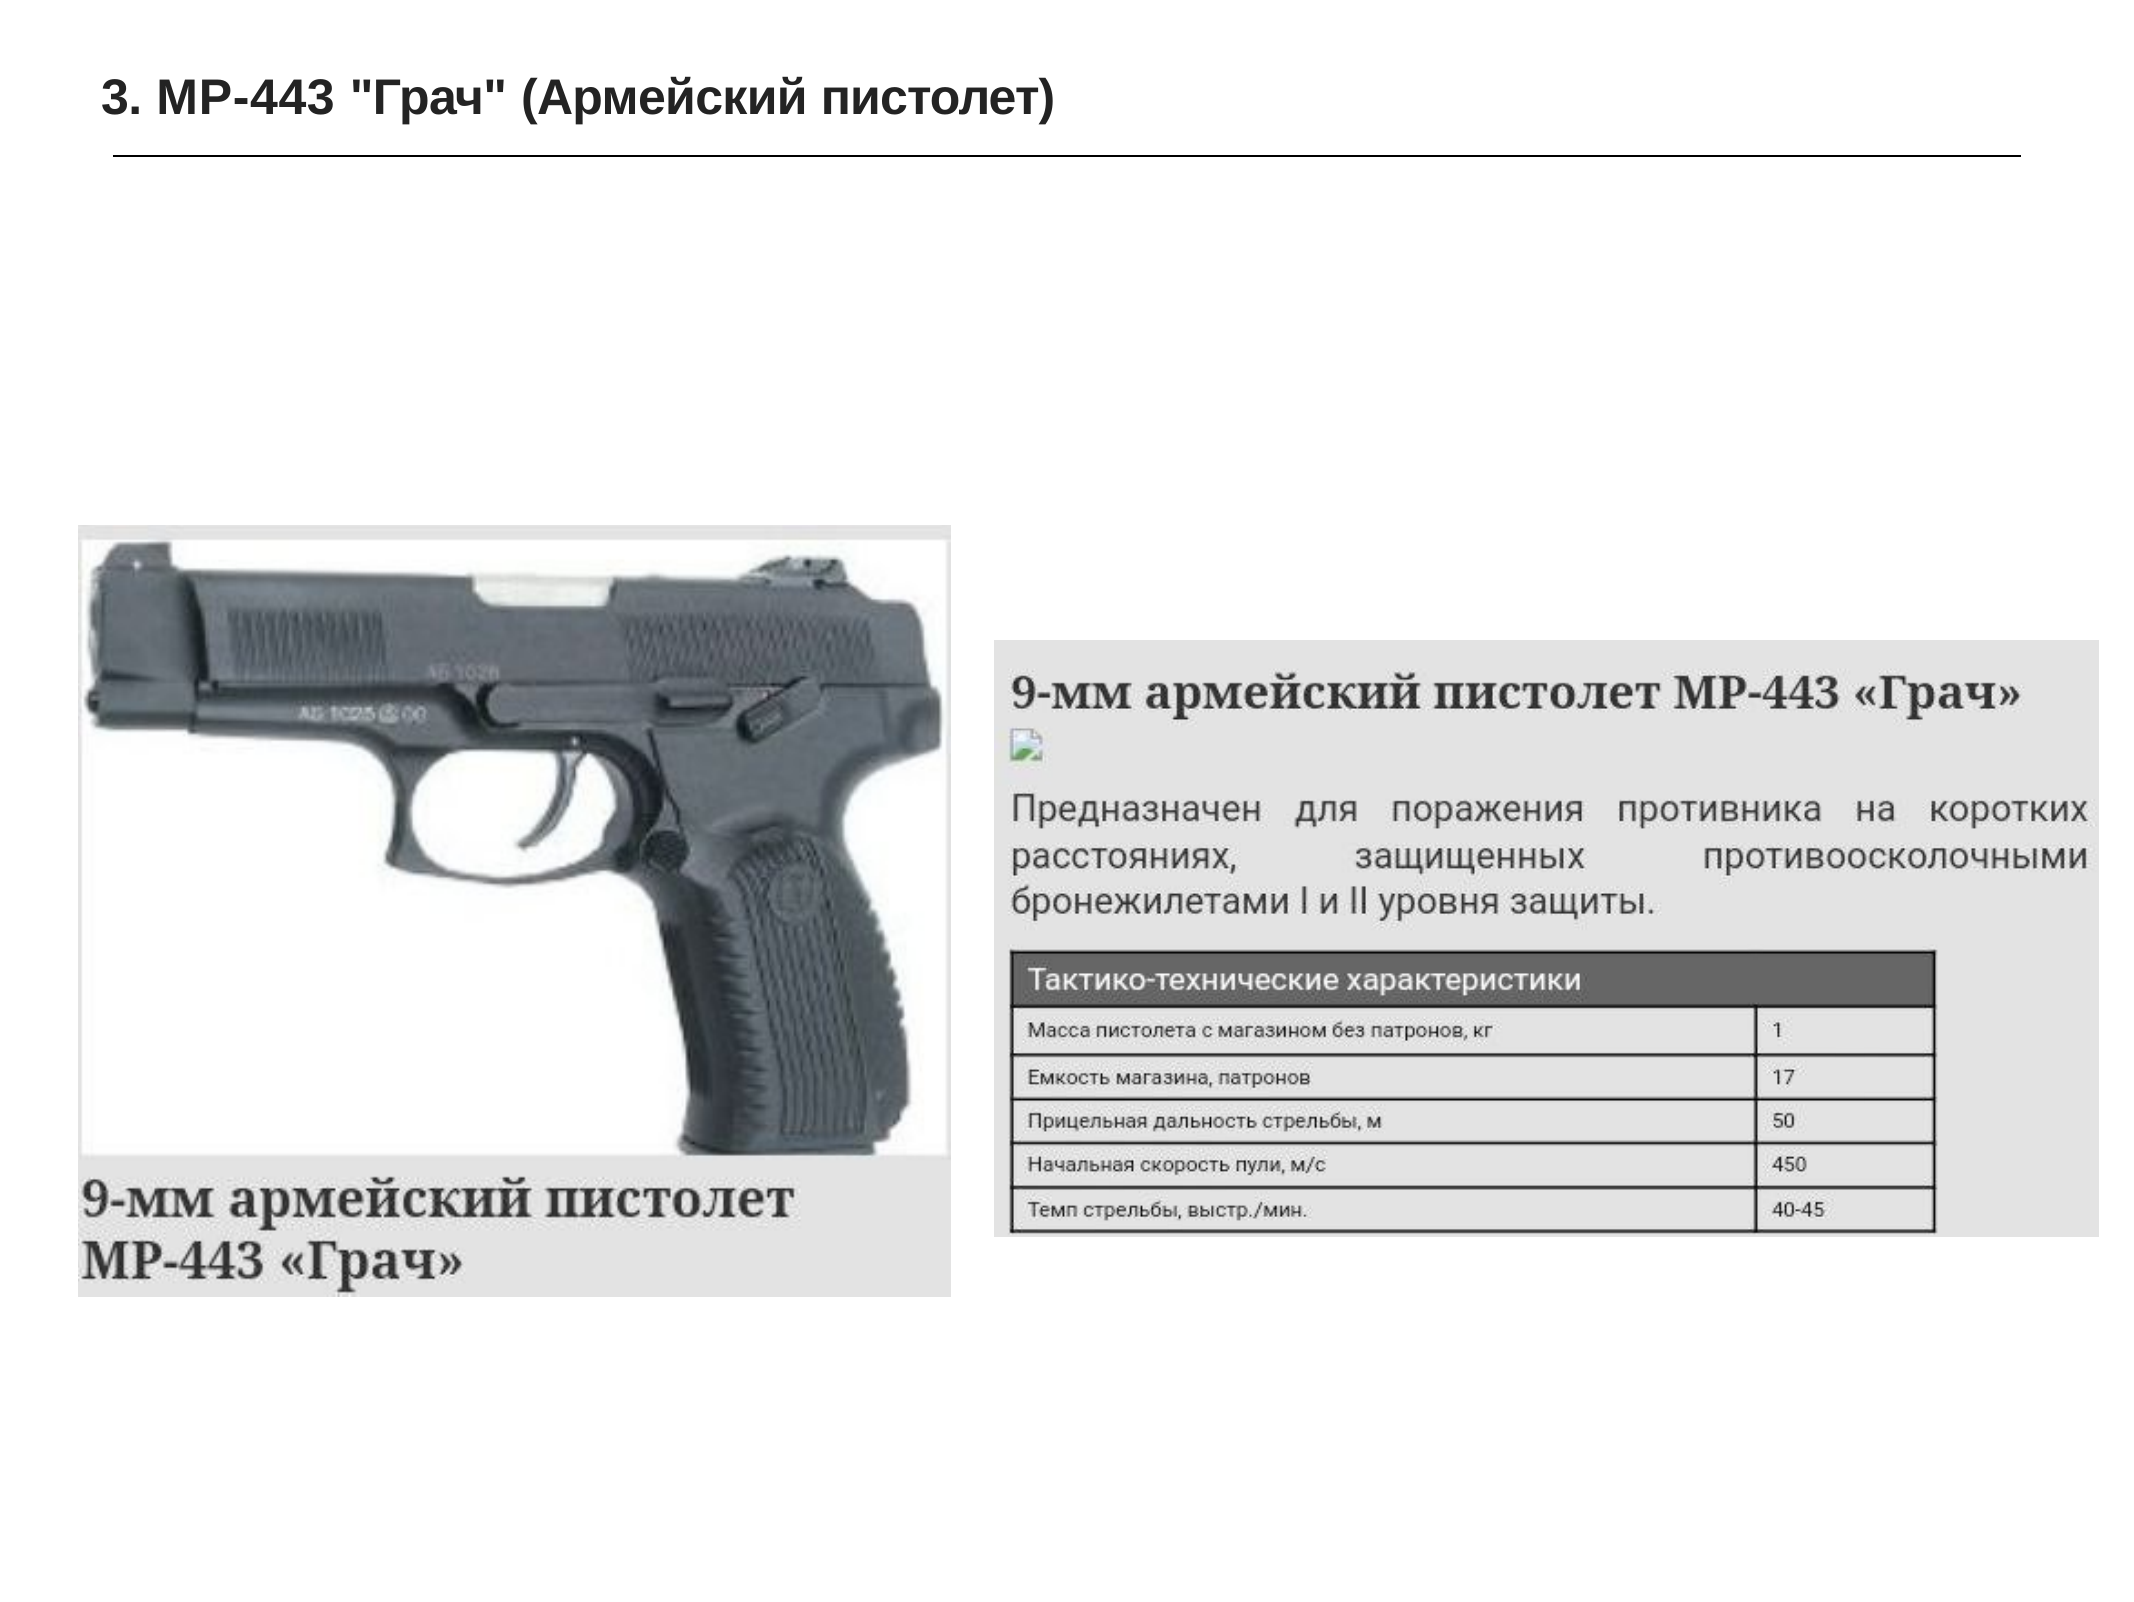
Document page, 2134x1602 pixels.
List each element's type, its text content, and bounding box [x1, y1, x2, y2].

picture [993, 639, 2099, 1238]
text_box 3. МР-443 "Грач" (Армейский пистолет) [99, 63, 1063, 126]
picture [78, 525, 951, 1297]
